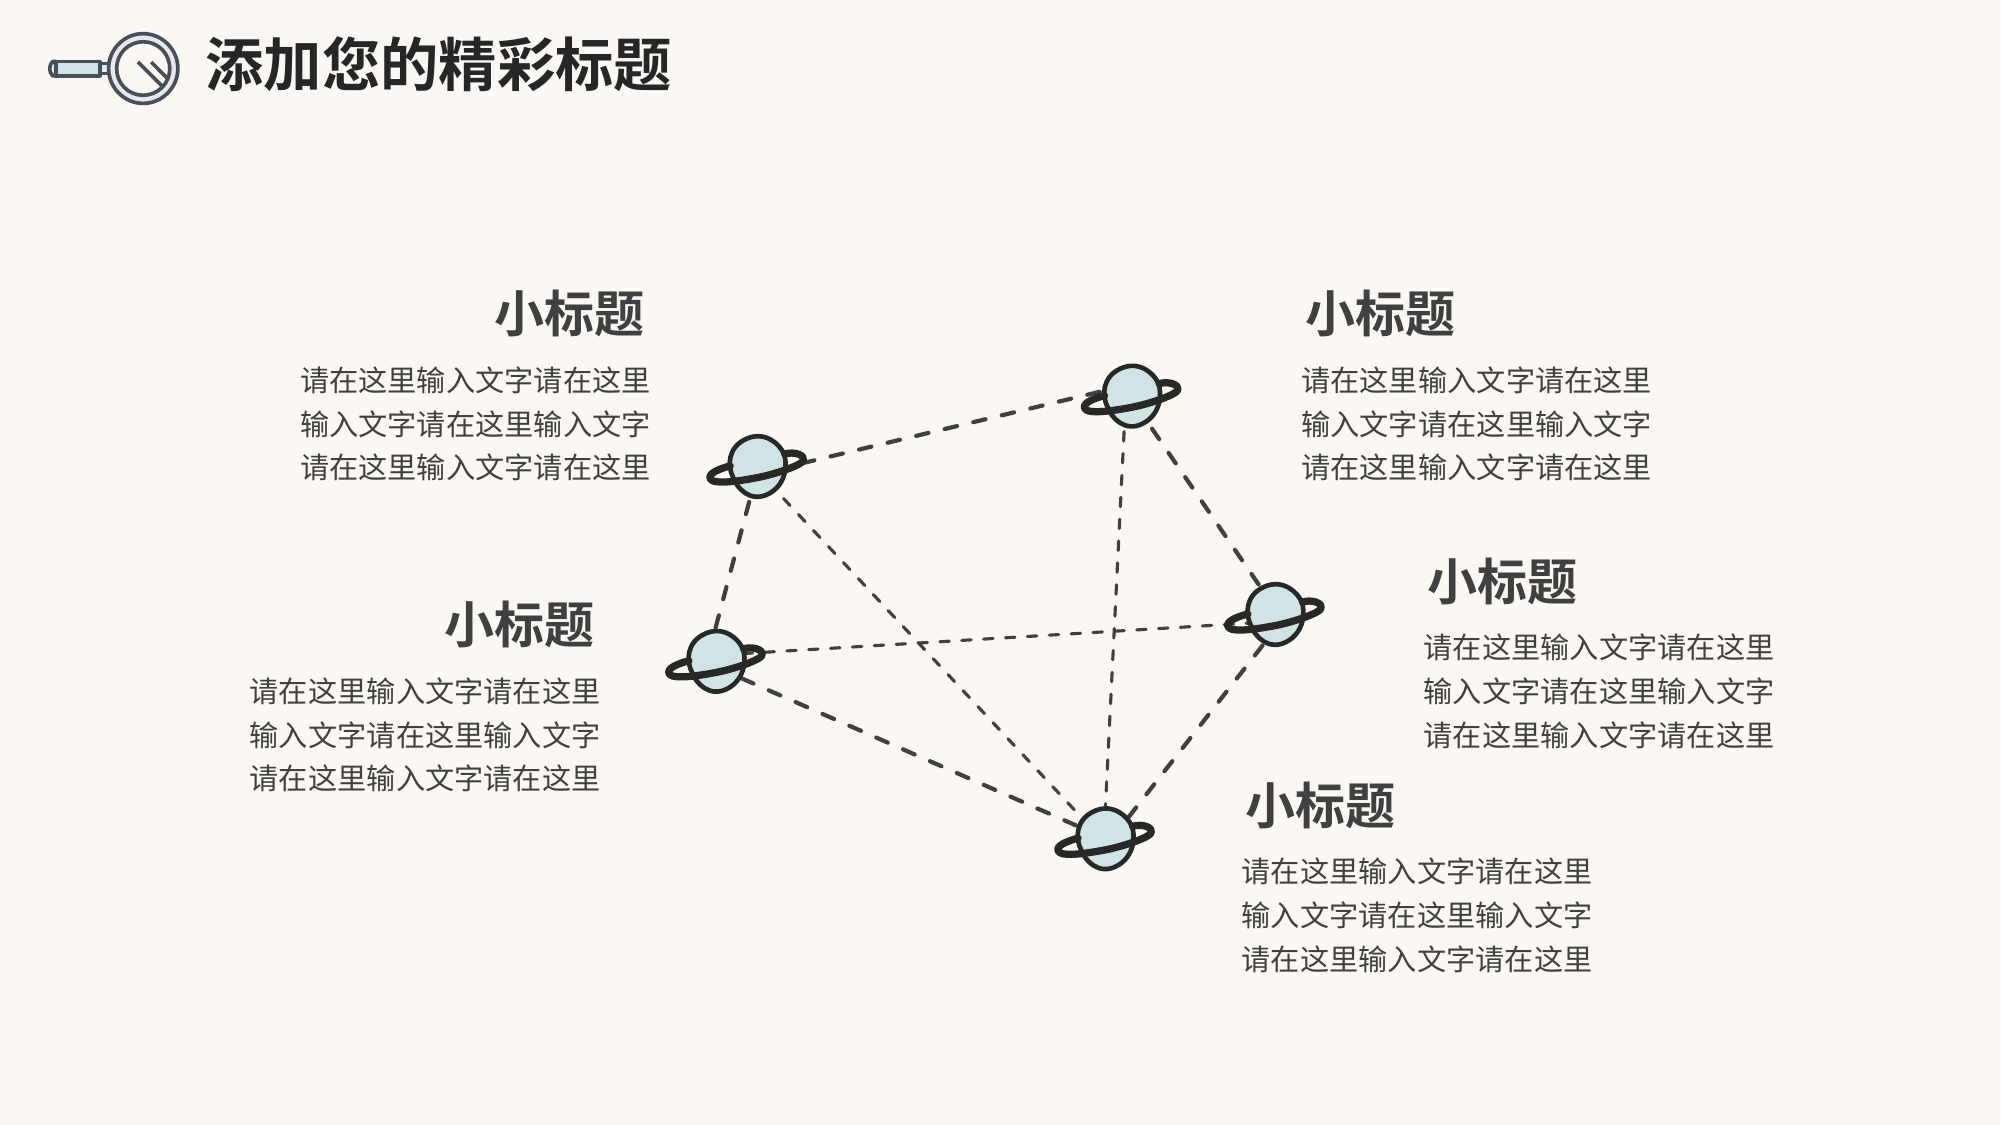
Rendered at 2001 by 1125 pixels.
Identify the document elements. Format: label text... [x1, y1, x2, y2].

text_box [1408, 542, 1802, 761]
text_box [667, 366, 1321, 897]
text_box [234, 586, 628, 805]
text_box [1286, 275, 1679, 494]
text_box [1226, 767, 1620, 986]
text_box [48, 30, 178, 104]
text_box 添加您的精彩标题 [191, 20, 693, 106]
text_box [285, 275, 678, 494]
